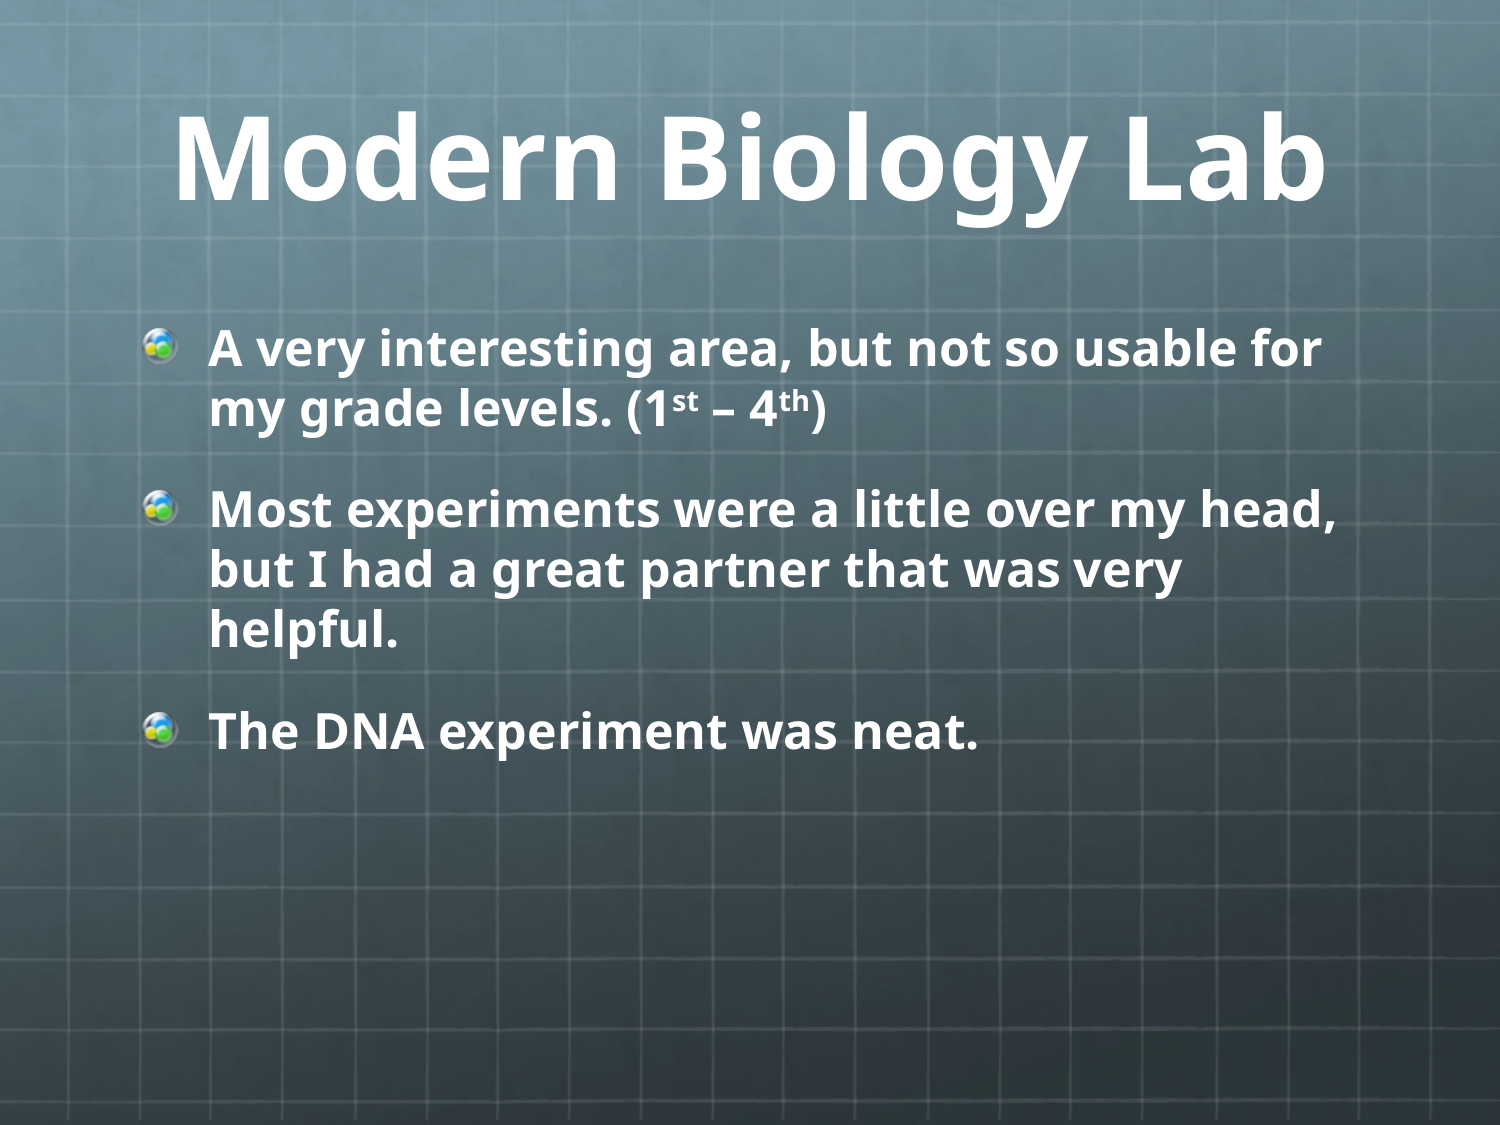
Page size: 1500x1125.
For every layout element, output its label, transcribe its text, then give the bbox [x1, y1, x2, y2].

picture [0, 0, 1500, 1125]
title Modern Biology Lab [127, 17, 1372, 289]
list A very interesting area, but not so usable for my grade levels. (1st – 4th) Most experiments were a little over my head, but I had a great partner that was very helpful. The DNA experiment was neat. [127, 308, 1372, 958]
